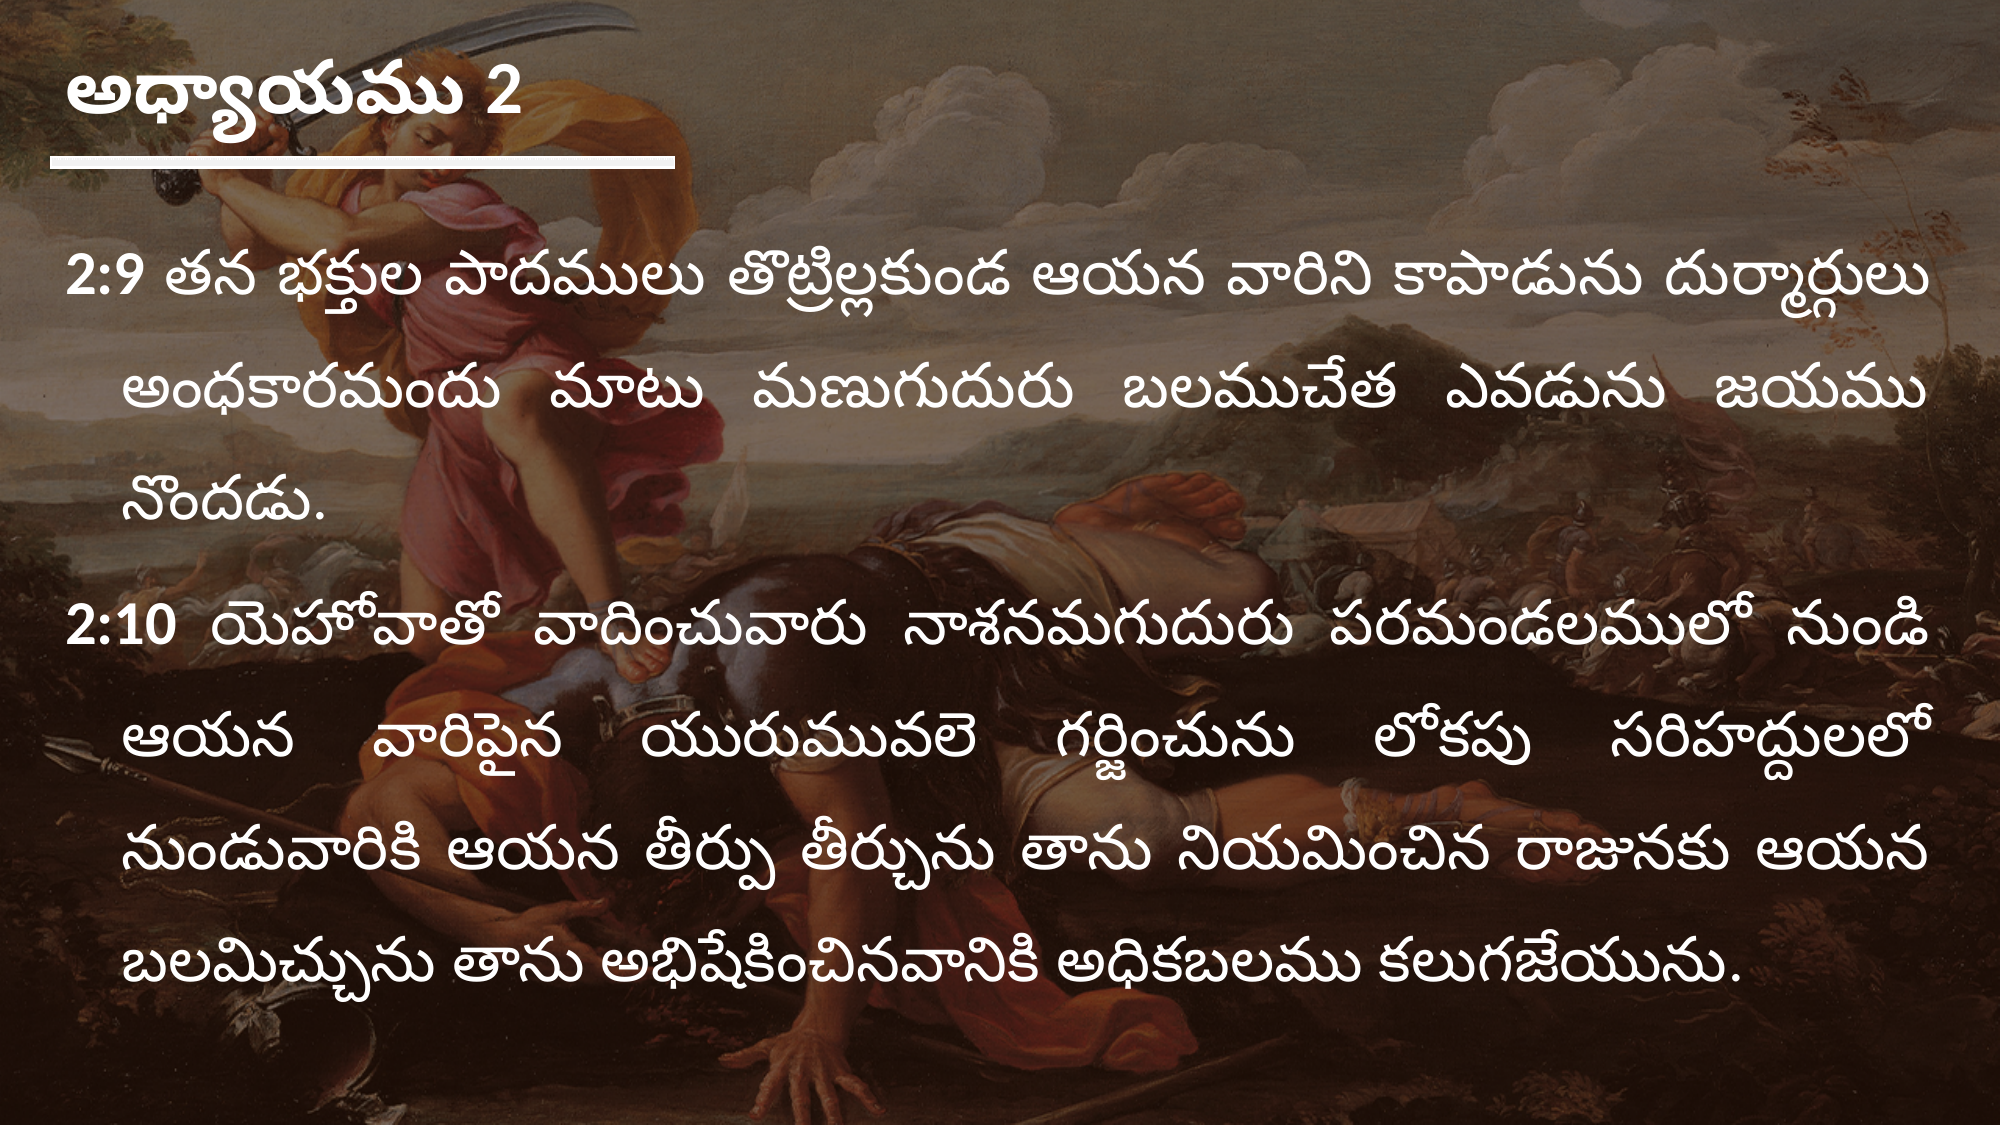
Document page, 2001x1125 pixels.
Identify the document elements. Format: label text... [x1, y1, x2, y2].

list 2:9 తన భక్తుల పాదములు తొట్రిల్లకుండ ఆయన వారిని కాపాడును దుర్మార్గులు అంధకారమందు మాటు మణుగుదురు బలముచేత ఎవడును జయము నొందడు. 2:10 యెహోవాతో వాదించువారు నాశనమగుదురు పరమండలములో నుండి ఆయన వారిపైన యురుమువలె గర్జించును లోకపు సరిహద్దులలో నుండువారికి ఆయన తీర్పు తీర్చును తాను నియమించిన రాజునకు ఆయన బలమిచ్చును తాను అభిషేకించినవానికి అధికబలము కలుగజేయును. [50, 187, 1946, 1063]
title అధ్యాయము 2 [50, 0, 1925, 167]
picture [0, 0, 2000, 1125]
